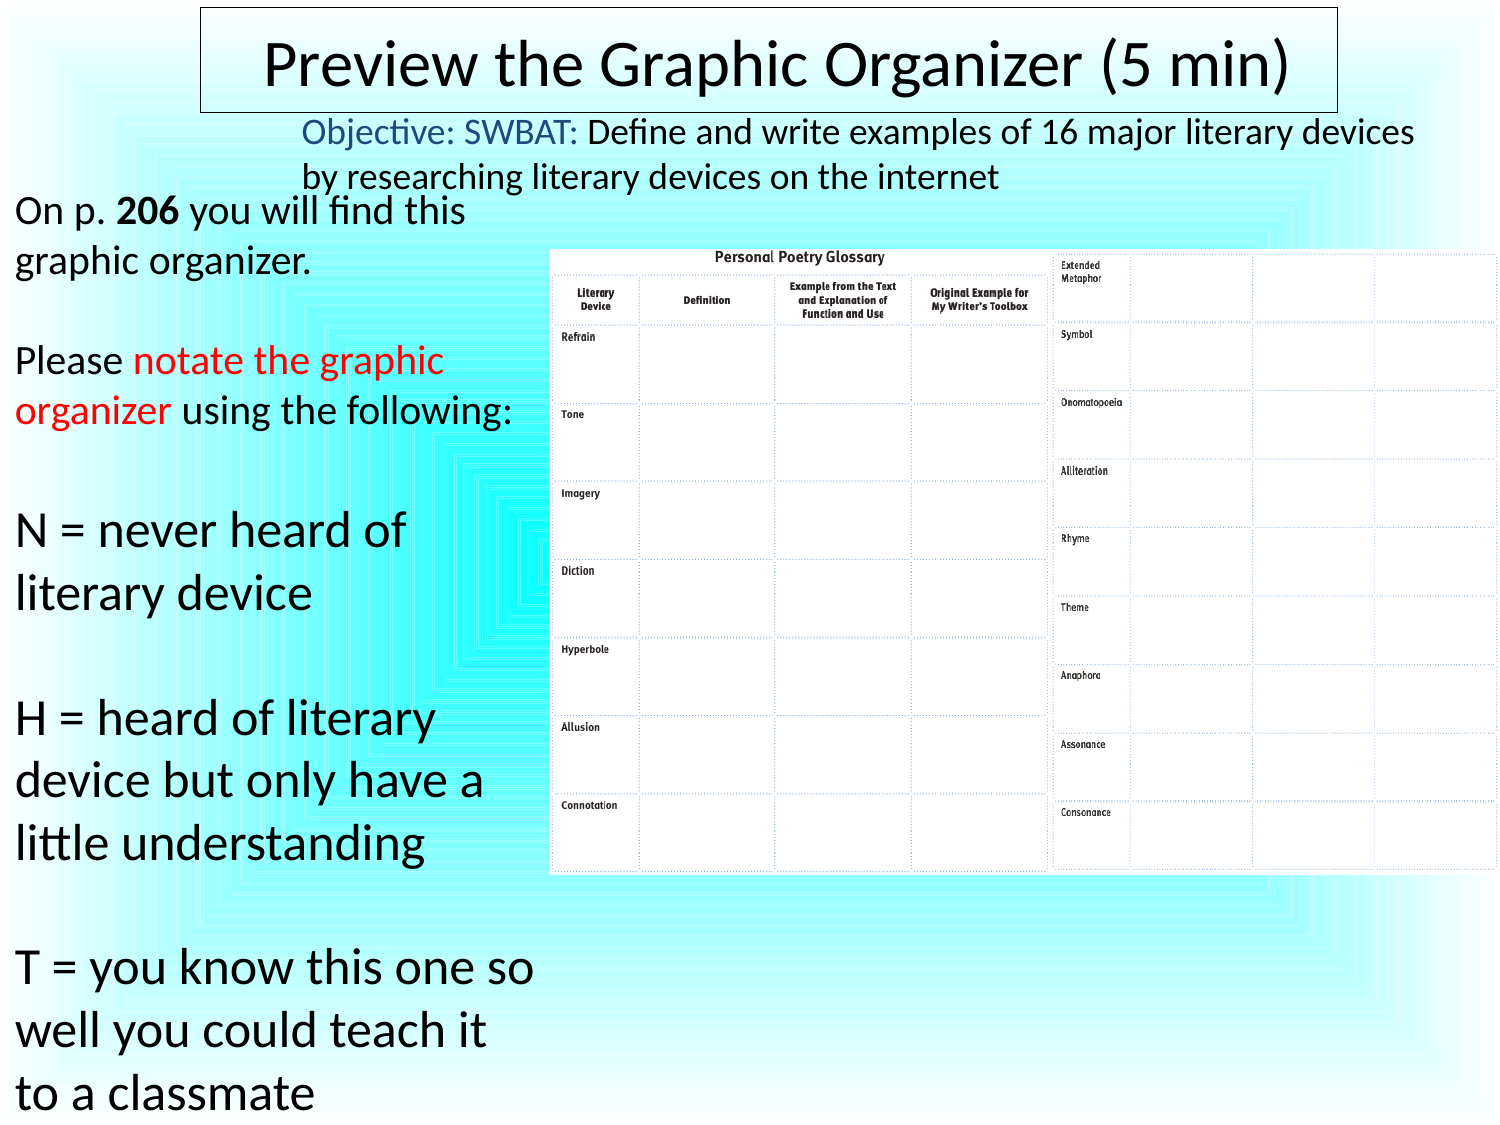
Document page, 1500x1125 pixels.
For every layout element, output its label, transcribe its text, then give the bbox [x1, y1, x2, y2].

text_box On p. 206 you will find this graphic organizer. Please notate the graphic organizer using the following: N = never heard of literary device H = heard of literary device but only have a little understanding T = you know this one so well you could teach it to a classmate [0, 175, 550, 1125]
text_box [549, 249, 1500, 876]
title Preview the Graphic Organizer (5 min) [200, 7, 1338, 99]
text_box Objective: SWBAT: Define and write examples of 16 major literary devices by researching literary devices on the internet [108, 99, 1450, 205]
